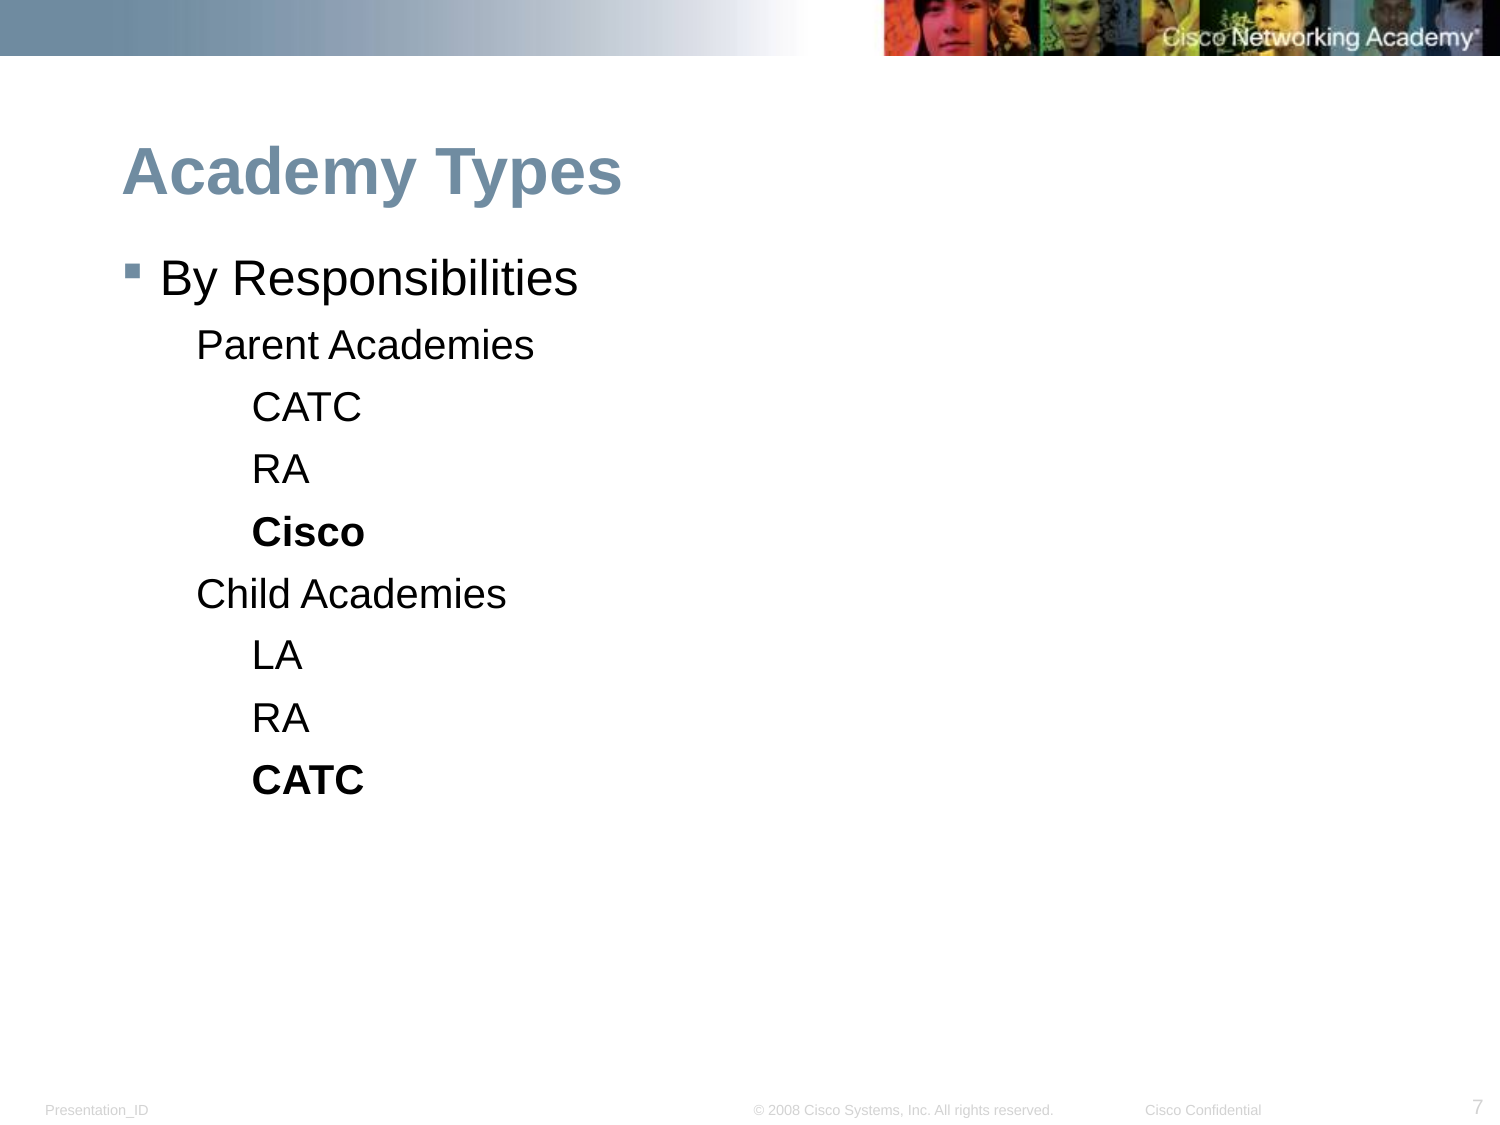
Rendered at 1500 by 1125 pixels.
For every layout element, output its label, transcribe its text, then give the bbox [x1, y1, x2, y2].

list By Responsibilities Parent Academies CATC RA Cisco Child Academies LA RA CATC [107, 243, 1411, 1071]
title Academy Types [107, 77, 1444, 216]
picture [0, 0, 1500, 56]
